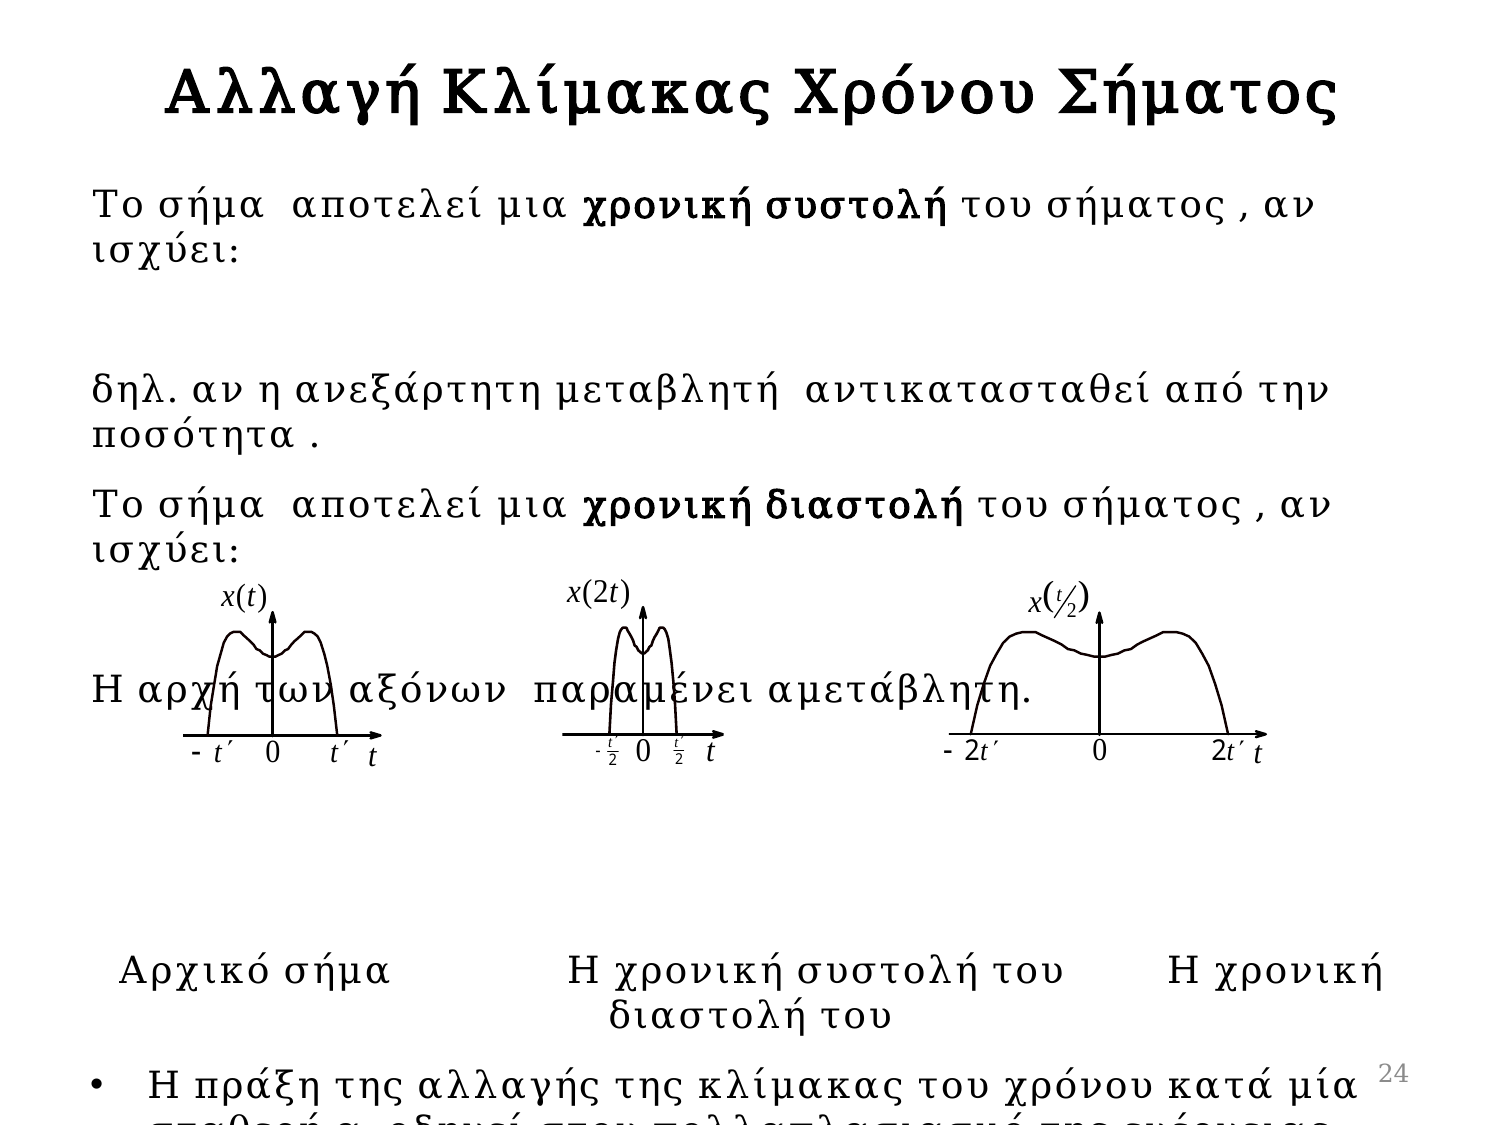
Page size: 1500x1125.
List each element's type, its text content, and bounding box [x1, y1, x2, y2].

slide_number 24 [1222, 1042, 1425, 1103]
picture [182, 579, 385, 772]
picture [938, 575, 1270, 770]
title Αλλαγή Κλίμακας Χρόνου Σήματος [75, 19, 1425, 159]
picture [560, 573, 724, 770]
